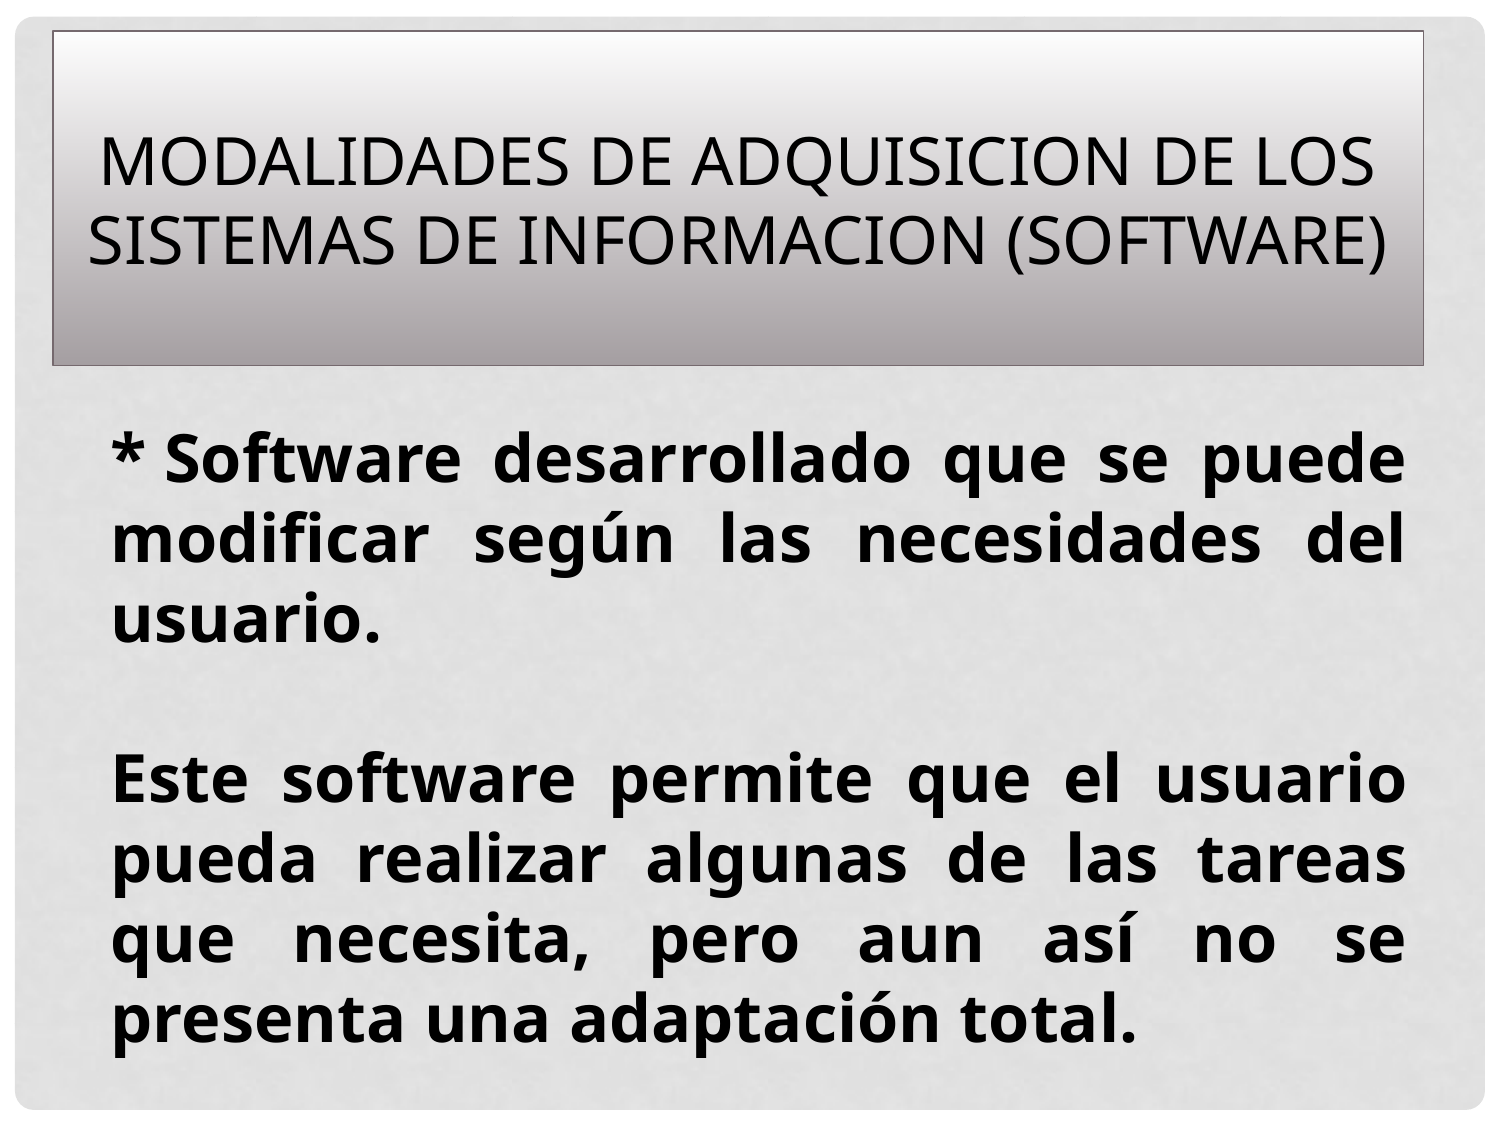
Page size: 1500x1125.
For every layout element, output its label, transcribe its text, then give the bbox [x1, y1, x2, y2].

text_box MODALIDADES DE ADQUISICION DE LOS SISTEMAS DE INFORMACION (SOFTWARE) [52, 30, 1424, 366]
text_box * Software desarrollado que se puede modificar según las necesidades del usuario. Este software permite que el usuario pueda realizar algunas de las tareas que necesita, pero aun así no se presenta una adaptación total. [95, 408, 1424, 1064]
